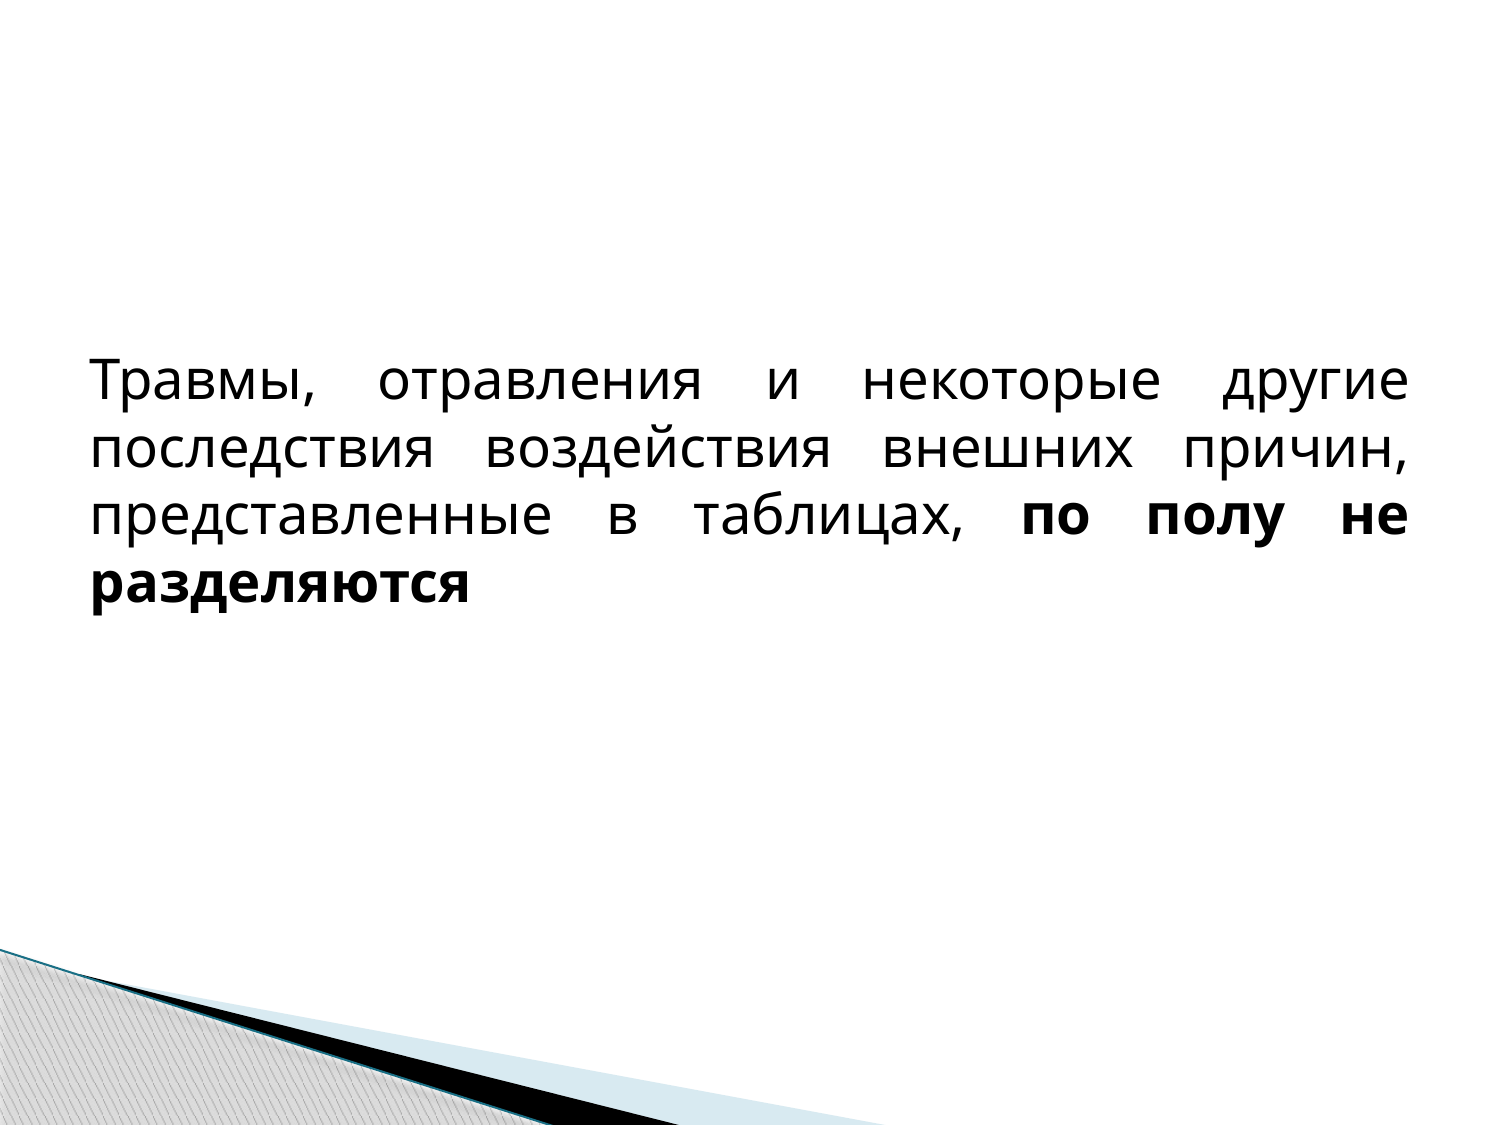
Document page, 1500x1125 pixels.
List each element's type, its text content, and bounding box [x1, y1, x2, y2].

list Травмы, отравления и некоторые другие последствия воздействия внешних причин, представленные в таблицах, по полу не разделяются [75, 184, 1425, 1005]
